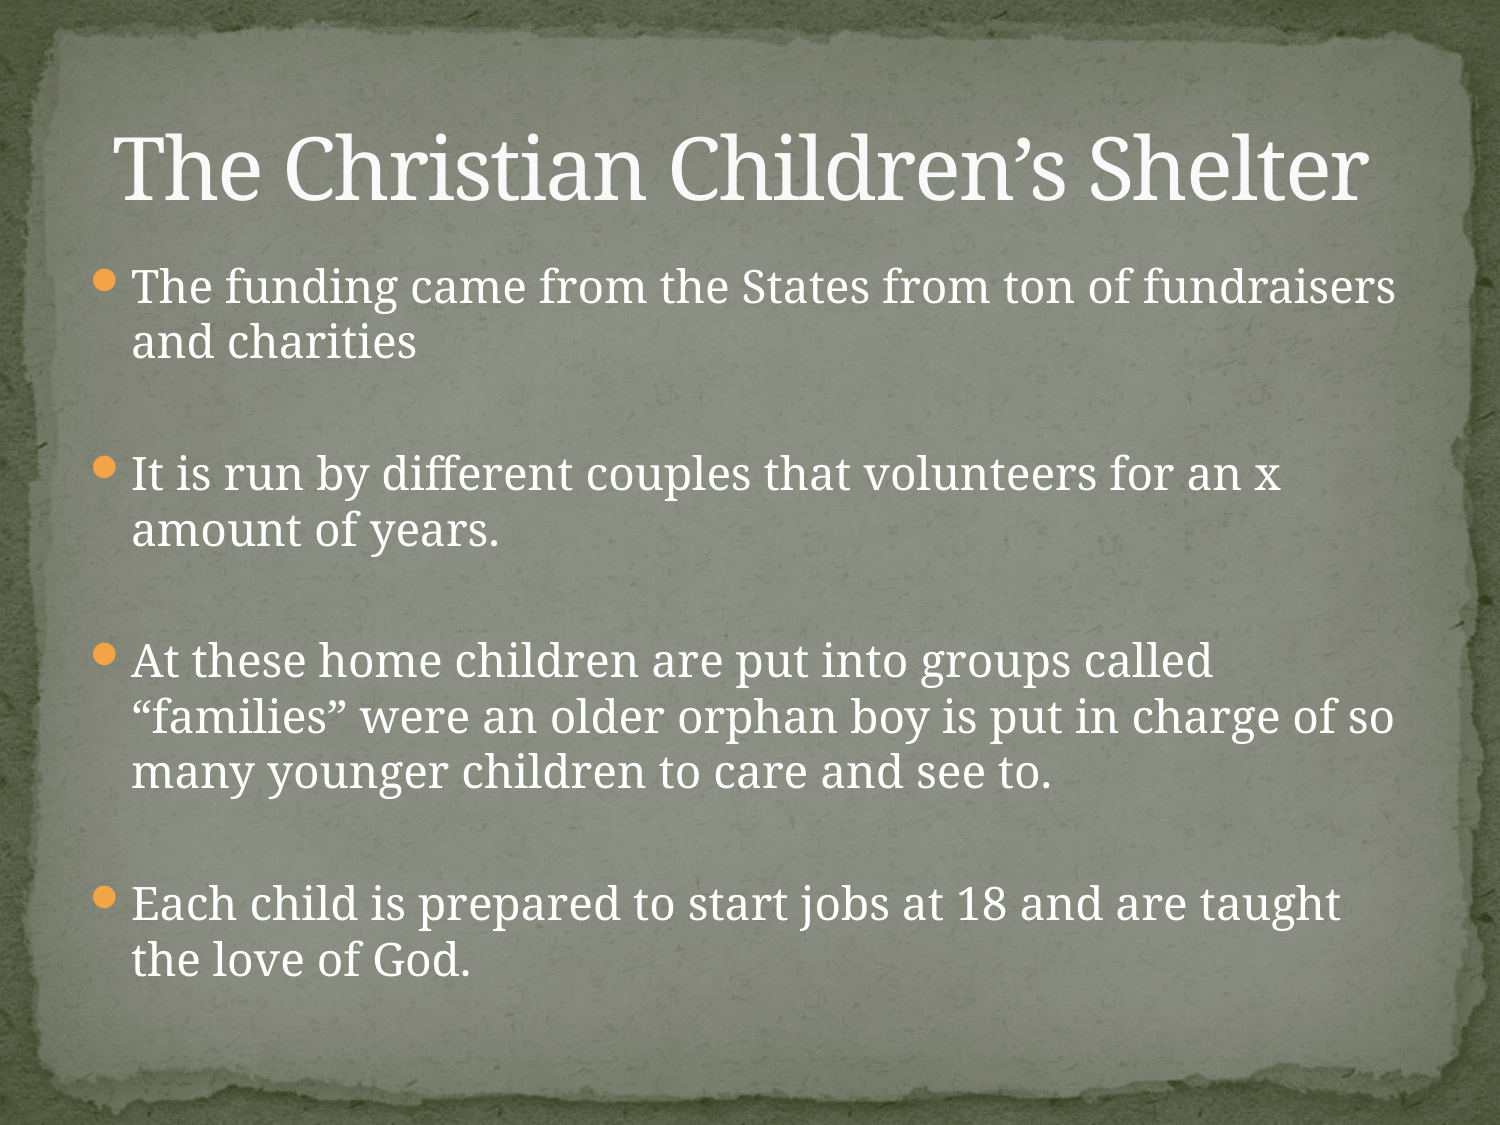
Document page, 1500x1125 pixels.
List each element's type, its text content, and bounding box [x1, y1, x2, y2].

list The funding came from the States from ton of fundraisers and charities It is run by different couples that volunteers for an x amount of years. At these home children are put into groups called “families” were an older orphan boy is put in charge of so many younger children to care and see to. Each child is prepared to start jobs at 18 and are taught the love of God. [75, 249, 1425, 1000]
title The Christian Children’s Shelter [74, 24, 1425, 225]
